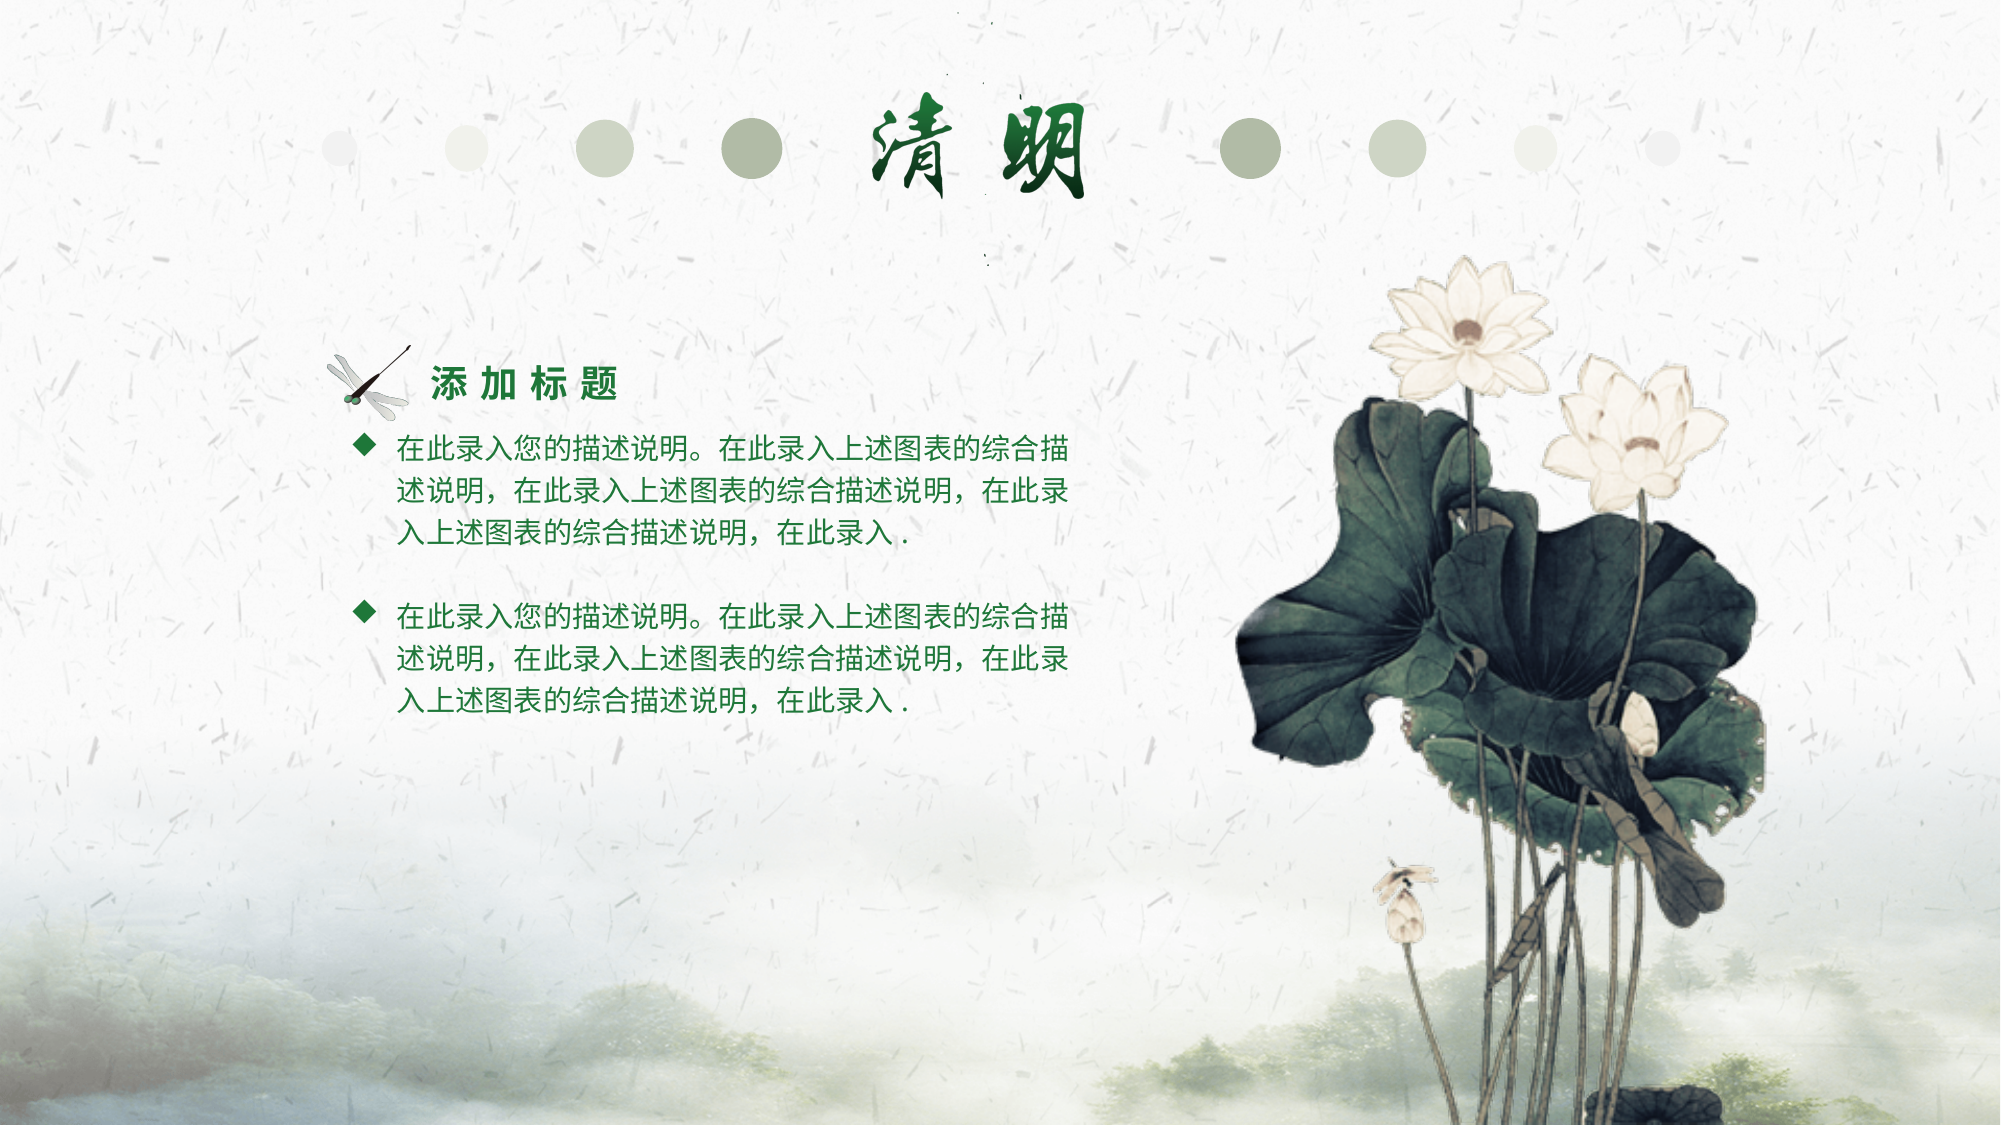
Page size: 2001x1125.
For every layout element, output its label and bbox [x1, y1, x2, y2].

picture [0, 0, 2001, 1125]
text_box [327, 345, 1048, 777]
